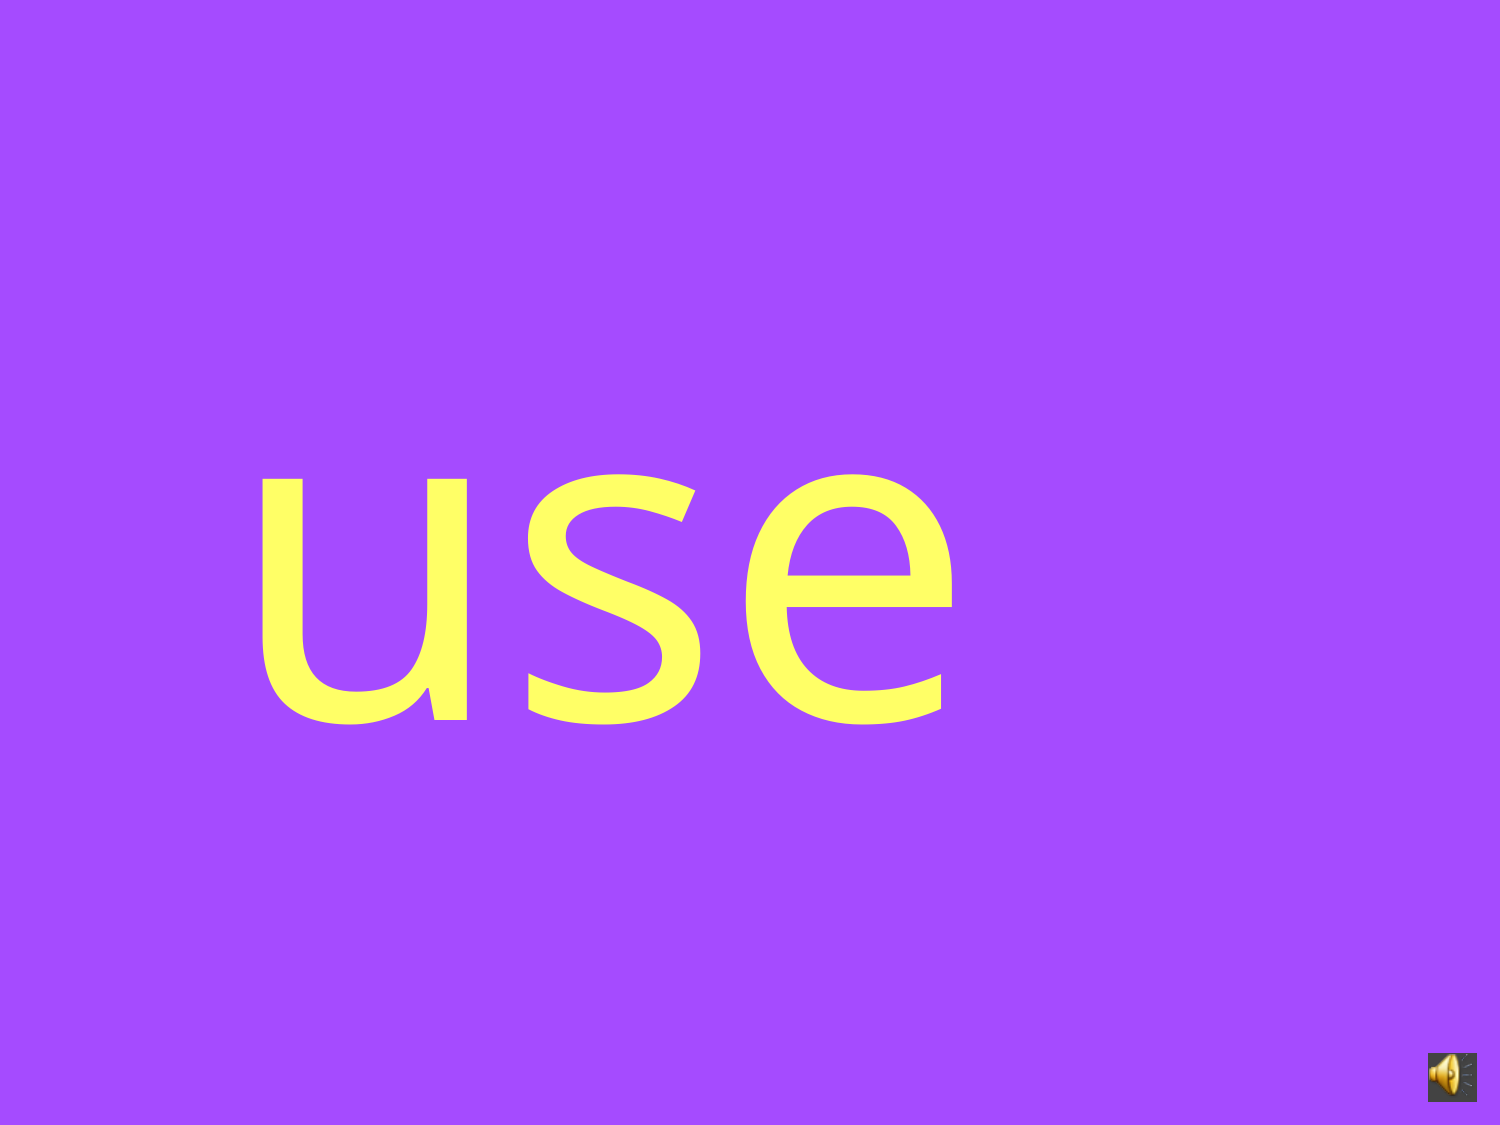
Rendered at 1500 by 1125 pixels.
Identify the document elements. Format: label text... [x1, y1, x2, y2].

subtitle use [212, 262, 1450, 763]
picture [1427, 1052, 1478, 1103]
